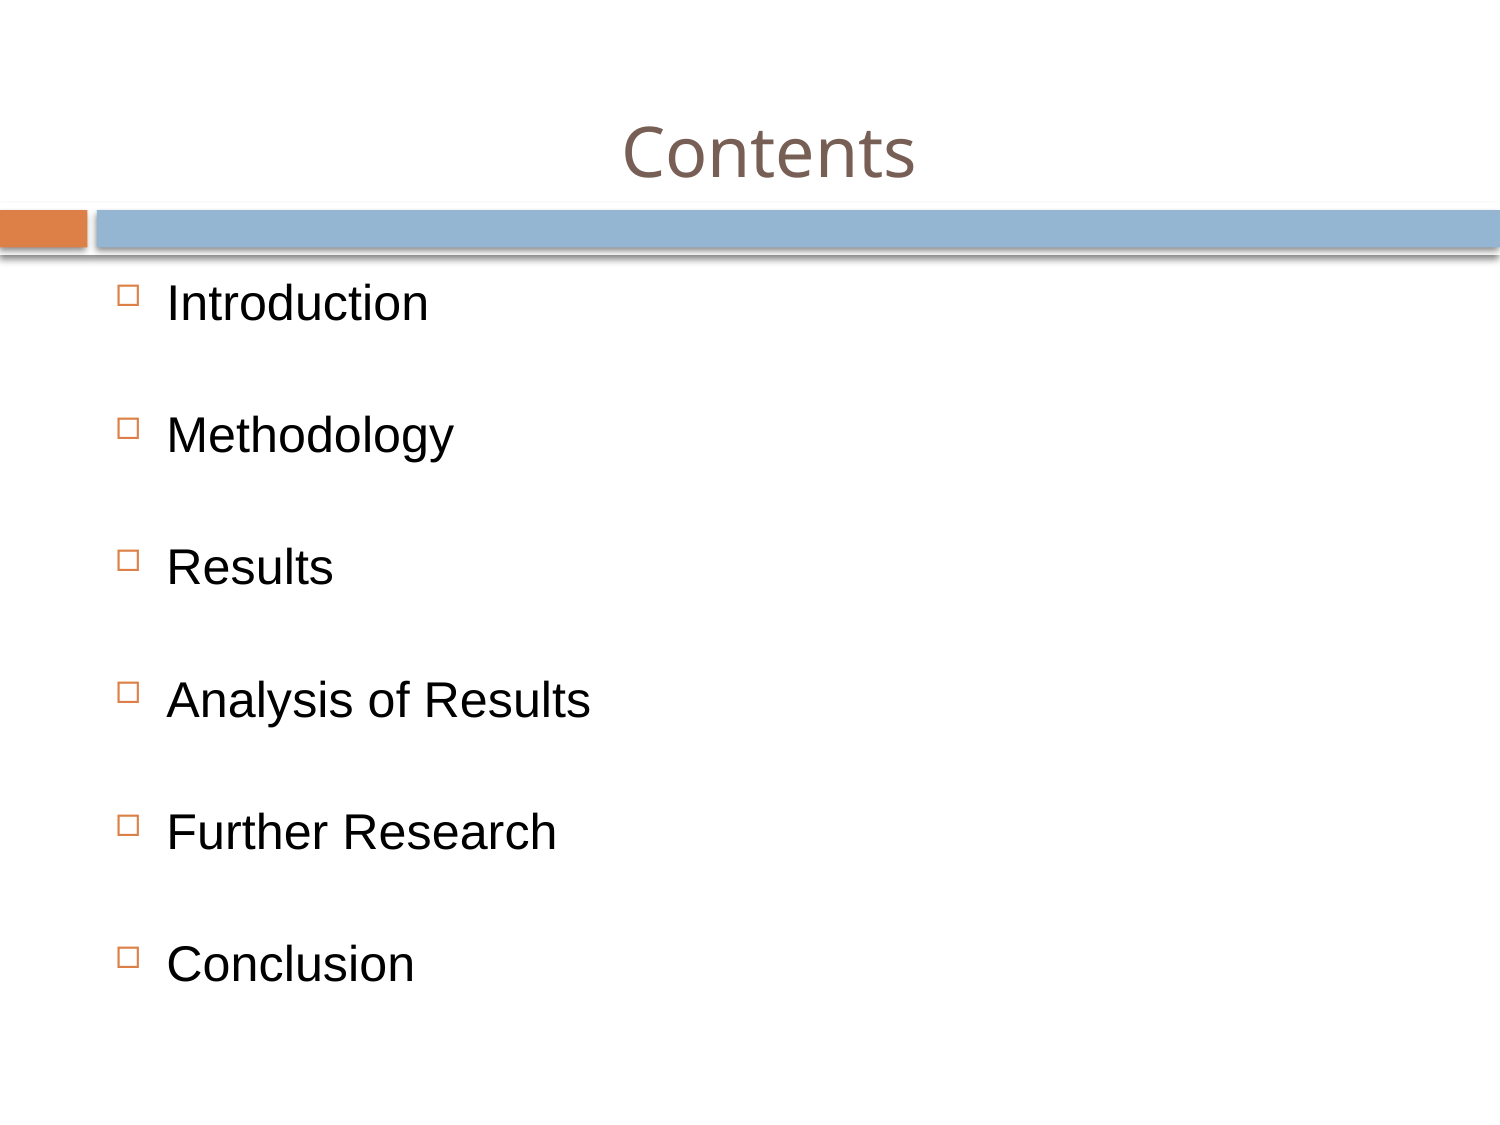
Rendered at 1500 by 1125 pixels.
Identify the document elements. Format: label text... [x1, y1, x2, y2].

title Contents [100, 37, 1438, 200]
list Introduction Methodology Results Analysis of Results Further Research Conclusion [100, 262, 1438, 1000]
